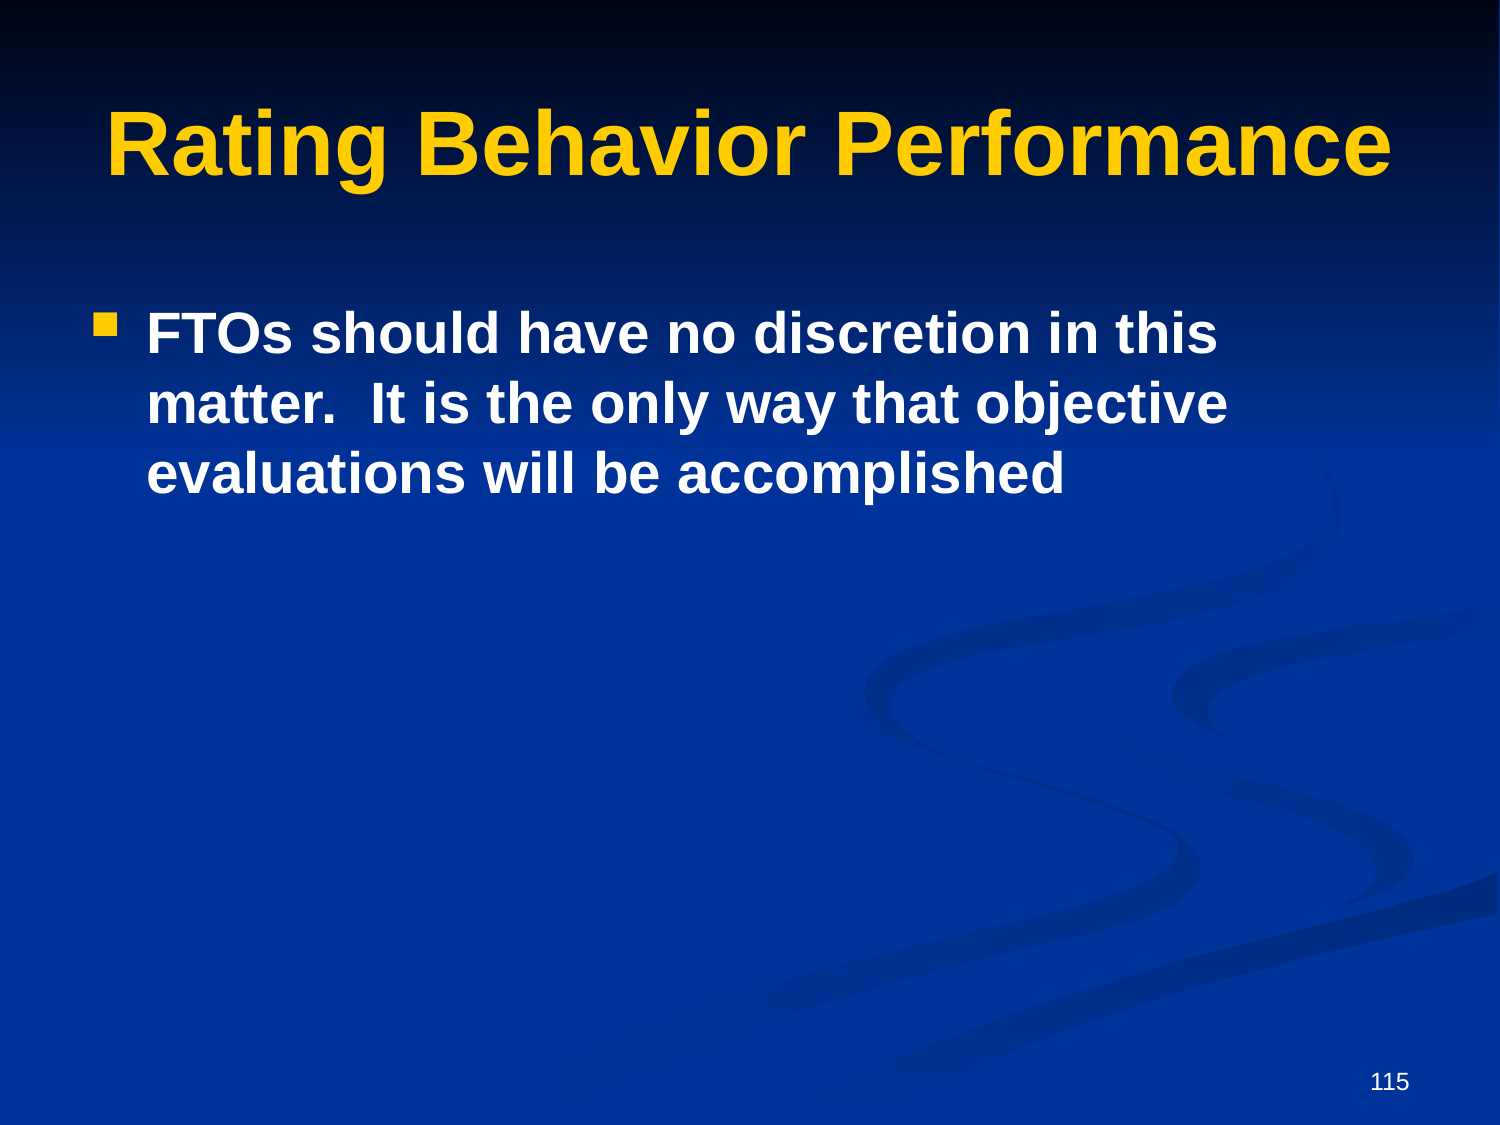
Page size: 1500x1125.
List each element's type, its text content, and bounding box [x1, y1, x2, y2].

title Rating Behavior Performance [74, 44, 1426, 233]
slide_number 115 [1074, 1031, 1426, 1104]
list FTOs should have no discretion in this matter. It is the only way that objective evaluations will be accomplished [74, 287, 1426, 1031]
